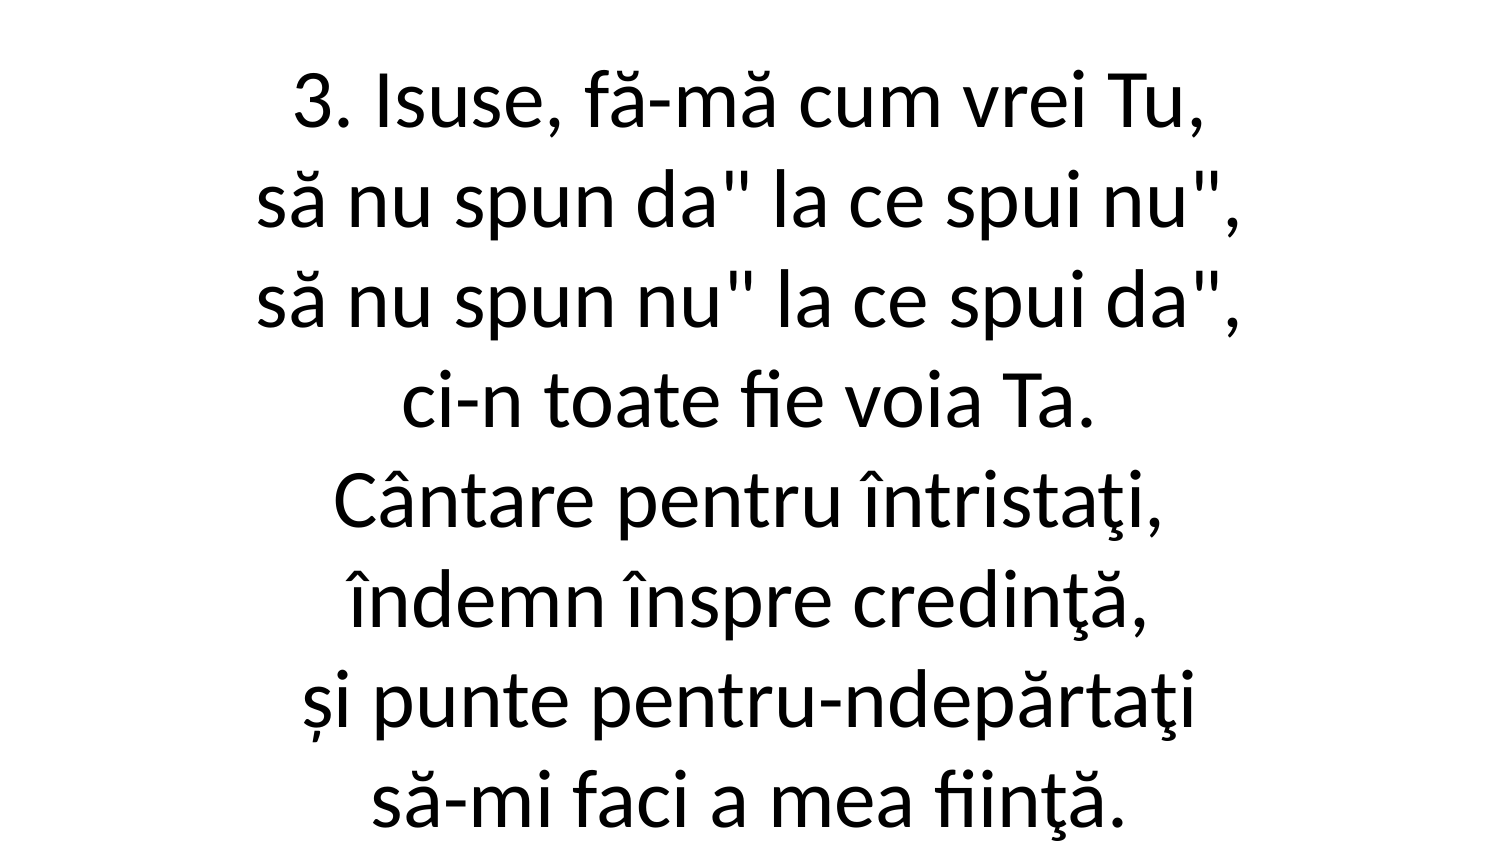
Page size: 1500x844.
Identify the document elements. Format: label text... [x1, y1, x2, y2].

text_box 3. Isuse, fă-mă cum vrei Tu, să nu spun da" la ce spui nu", să nu spun nu" la ce spui da", ci-n toate fie voia Ta. Cântare pentru întristaţi, îndemn înspre credinţă, și punte pentru-ndepărtaţi să-mi faci a mea fiinţă. [240, 0, 1259, 844]
